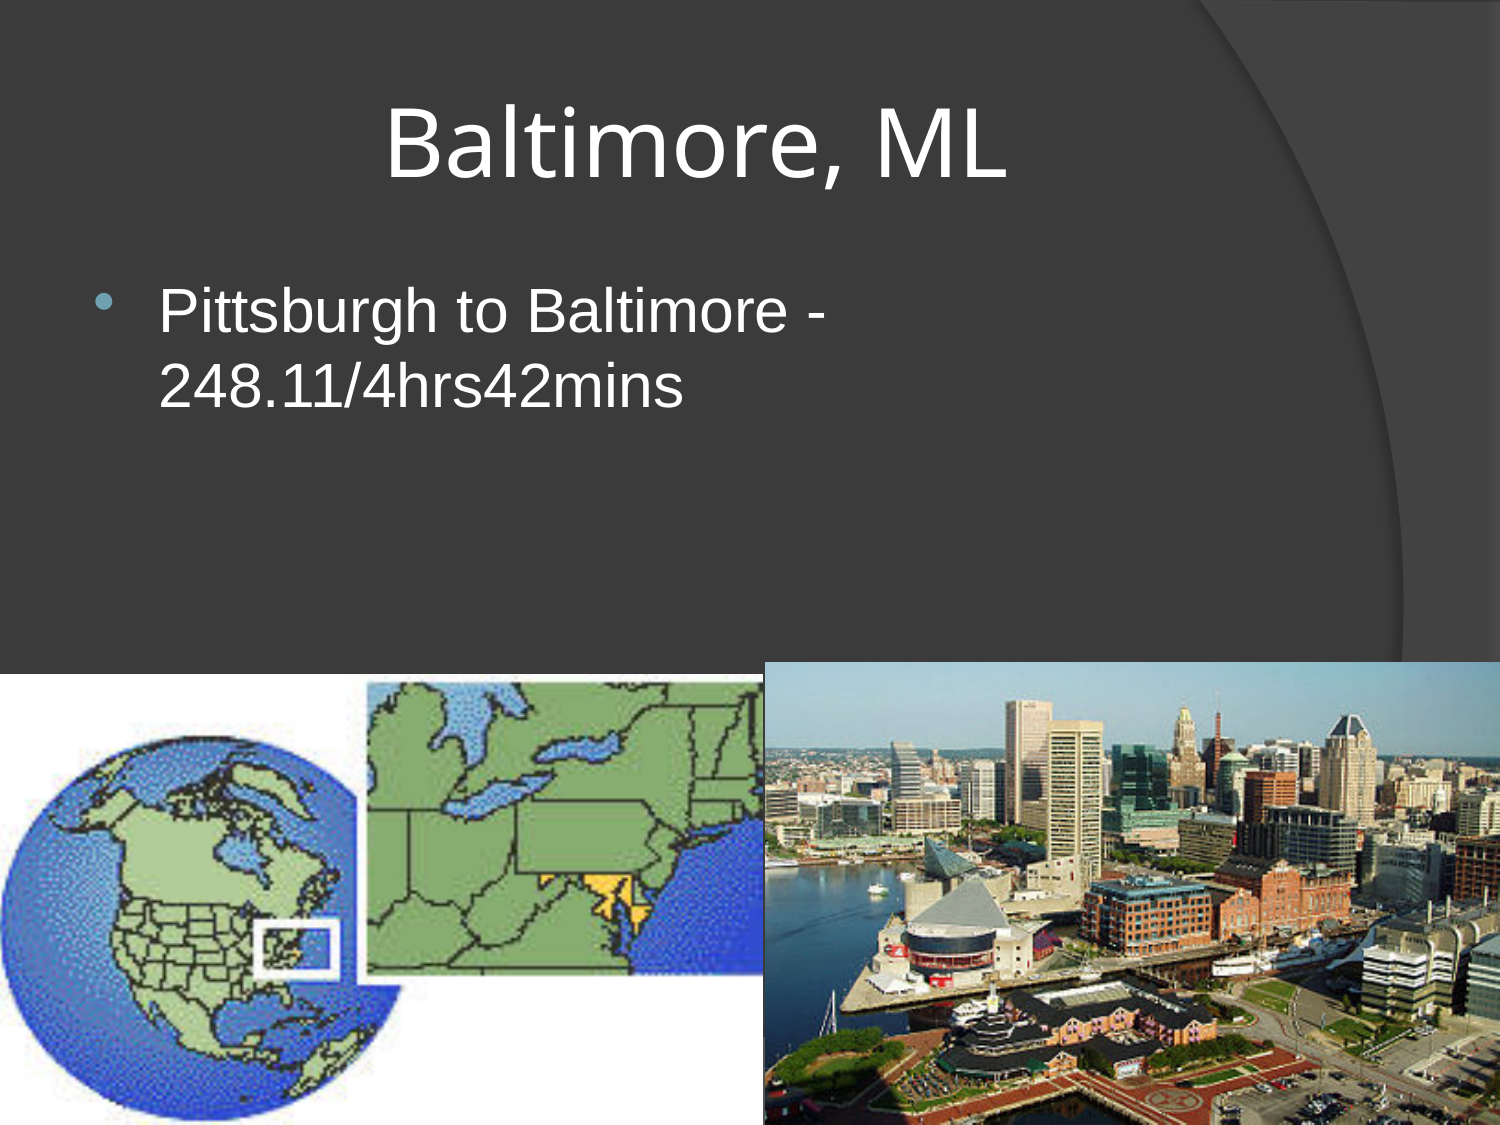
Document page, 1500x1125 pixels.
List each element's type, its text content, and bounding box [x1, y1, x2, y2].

picture [765, 662, 1500, 1125]
title Baltimore, ML [75, 45, 1300, 233]
list Pittsburgh to Baltimore -248.11/4hrs42mins [75, 262, 1300, 666]
picture [0, 674, 758, 1125]
